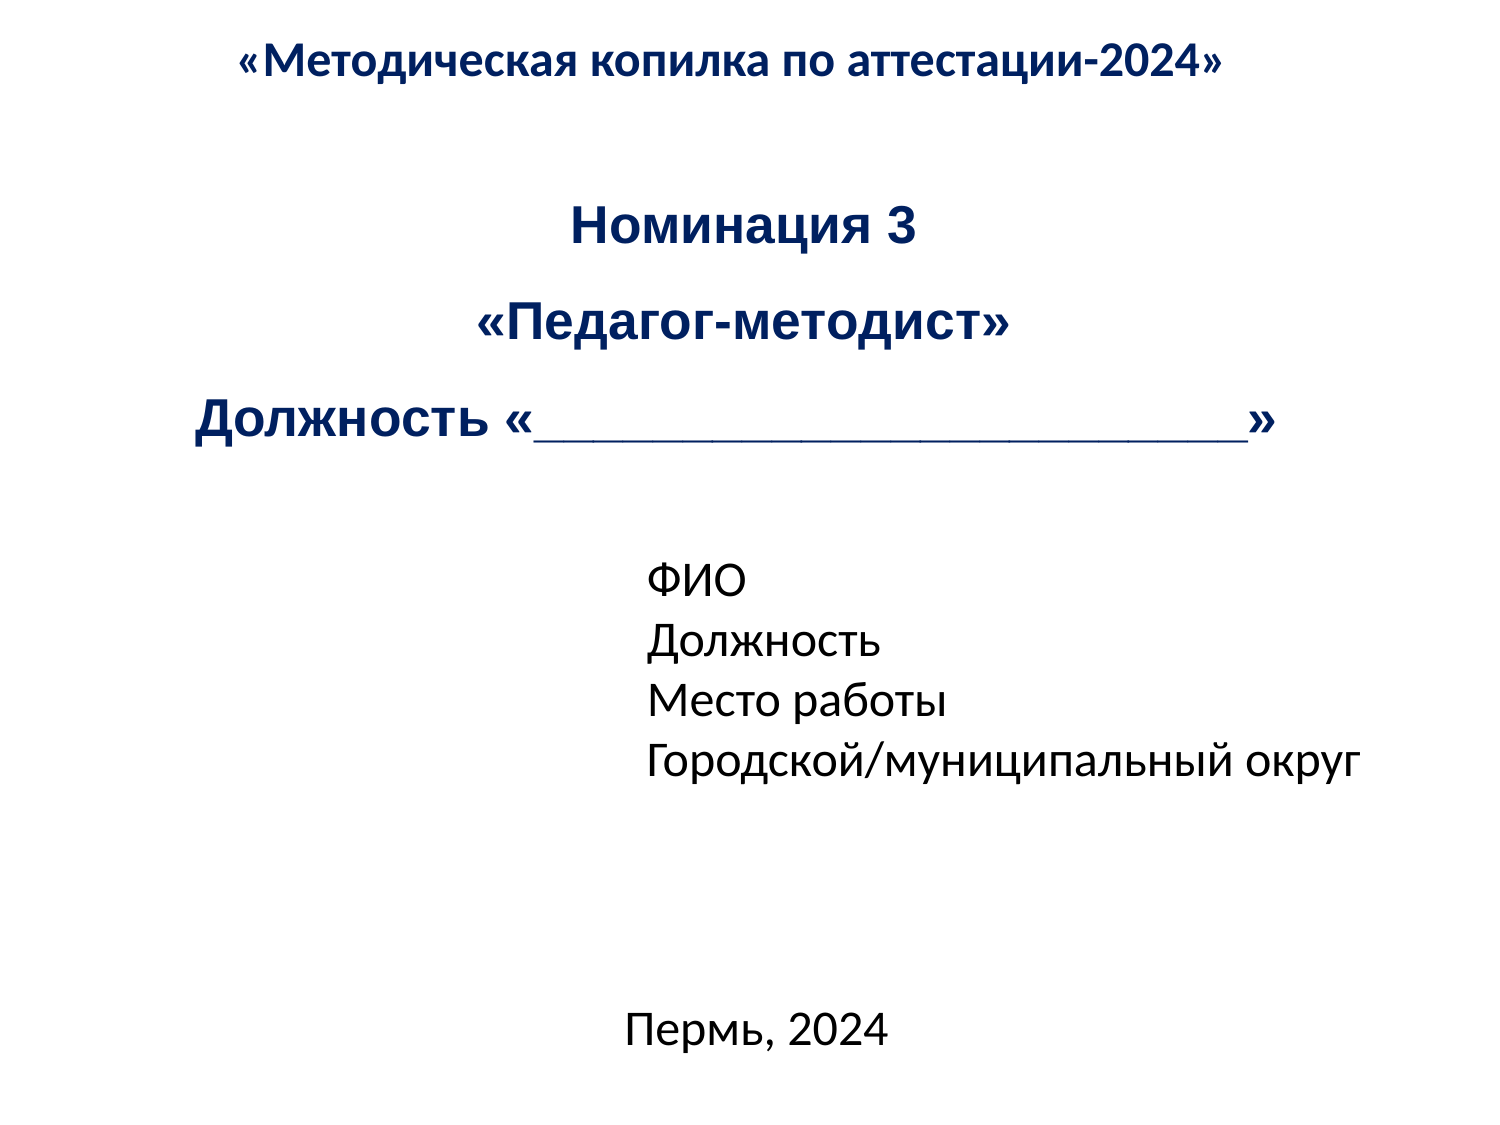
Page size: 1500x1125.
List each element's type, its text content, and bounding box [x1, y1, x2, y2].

text_box Пермь, 2024 [231, 987, 1282, 1071]
subtitle «Методическая копилка по аттестации-2024» [206, 19, 1257, 102]
text_box ФИО Должность Место работы Городской/муниципальный округ [631, 538, 1447, 906]
title Номинация 3 «Педагог-методист» Должность «________________________» [112, 149, 1376, 457]
